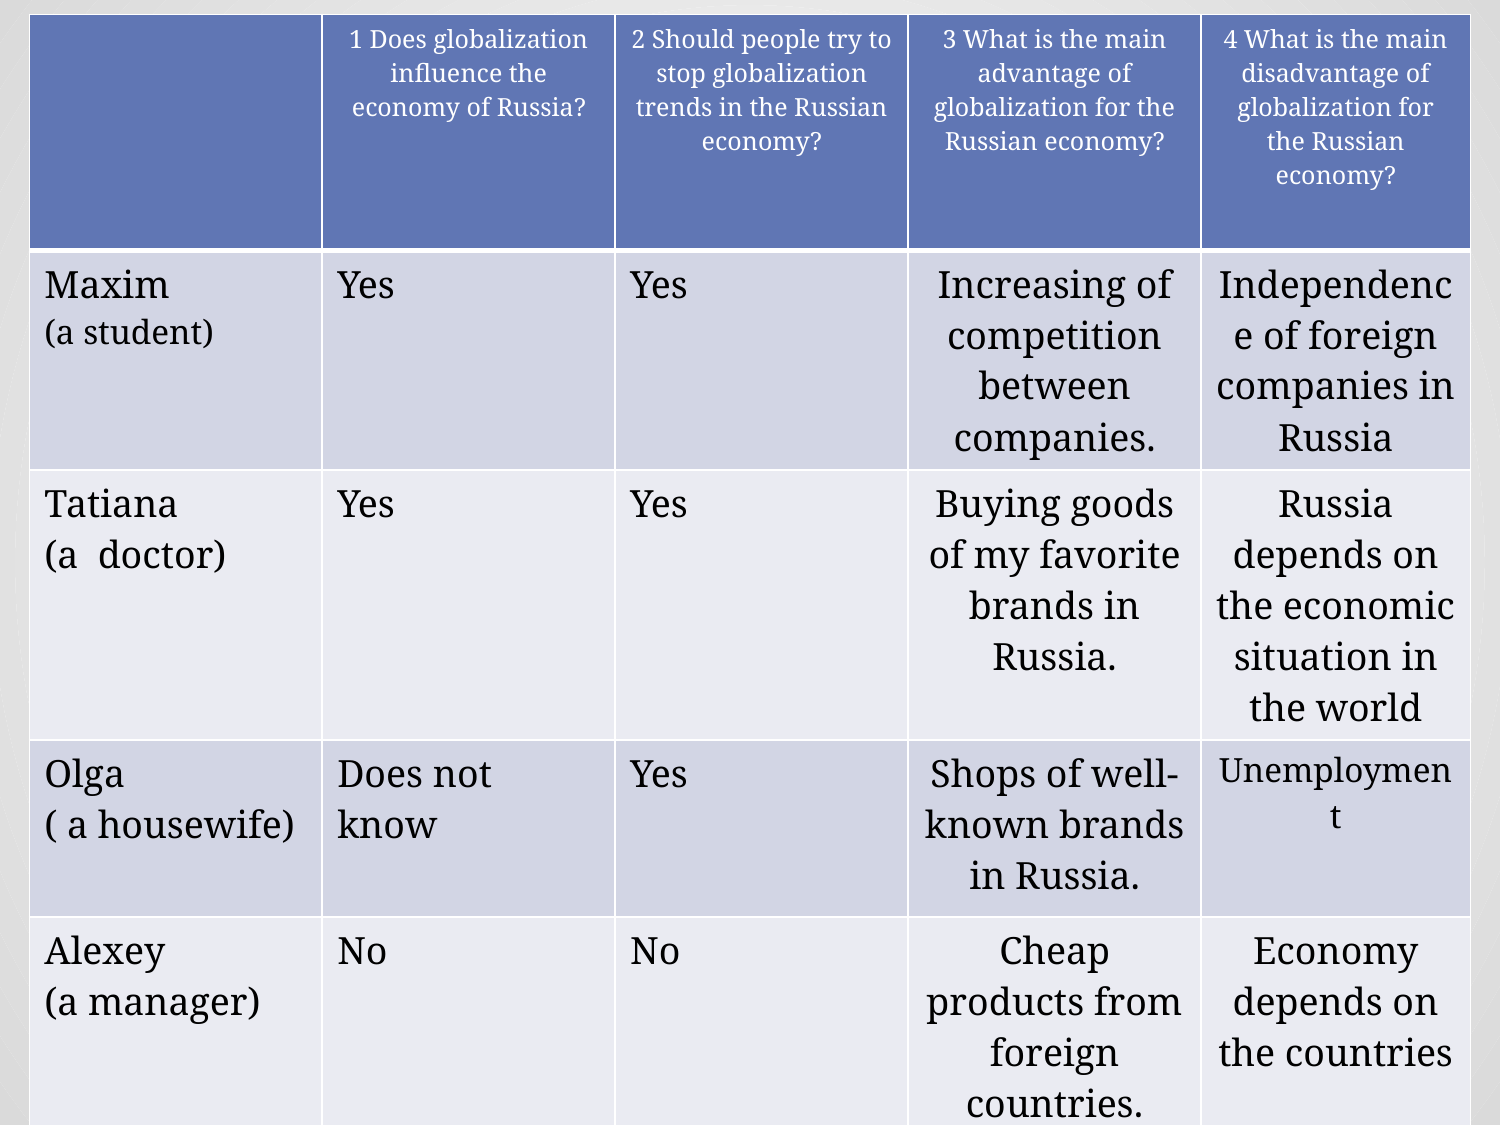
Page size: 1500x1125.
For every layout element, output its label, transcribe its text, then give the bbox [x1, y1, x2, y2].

table_cell Unemployment [1202, 741, 1470, 916]
table_cell Russia depends on the economic situation in the world [1202, 471, 1470, 739]
table_cell Olga ( a housewife) [30, 741, 321, 916]
table_cell Yes [323, 471, 614, 739]
table_header 3 What is the main advantage of globalization for the Russian economy? [909, 15, 1200, 248]
table_cell Buying goods of my favorite brands in Russia. [909, 471, 1200, 739]
table_header 4 What is the main disadvantage of globalization for the Russian economy? [1202, 15, 1470, 248]
table_cell Does not know [323, 741, 614, 916]
table_cell Increasing of competition between companies. [909, 253, 1200, 469]
table_cell Economy depends on the countries [1202, 918, 1470, 1125]
table_cell Maxim (a student) [30, 253, 321, 469]
table_cell Shops of well-known brands in Russia. [909, 741, 1200, 916]
table_header 2 Should people try to stop globalization trends in the Russian economy? [616, 15, 907, 248]
table_cell No [323, 918, 614, 1125]
table_cell Alexey (a manager) [30, 918, 321, 1125]
table_cell Yes [323, 253, 614, 469]
table_cell Yes [616, 253, 907, 469]
table_cell Tatiana (a doctor) [30, 471, 321, 739]
table_cell Yes [616, 741, 907, 916]
table_cell Independence of foreign companies in Russia [1202, 253, 1470, 469]
table_header [30, 15, 321, 248]
table_cell Yes [616, 471, 907, 739]
table_header 1 Does globalization influence the economy of Russia? [323, 15, 614, 248]
table_cell Cheap products from foreign countries. [909, 918, 1200, 1125]
table_cell No [616, 918, 907, 1125]
